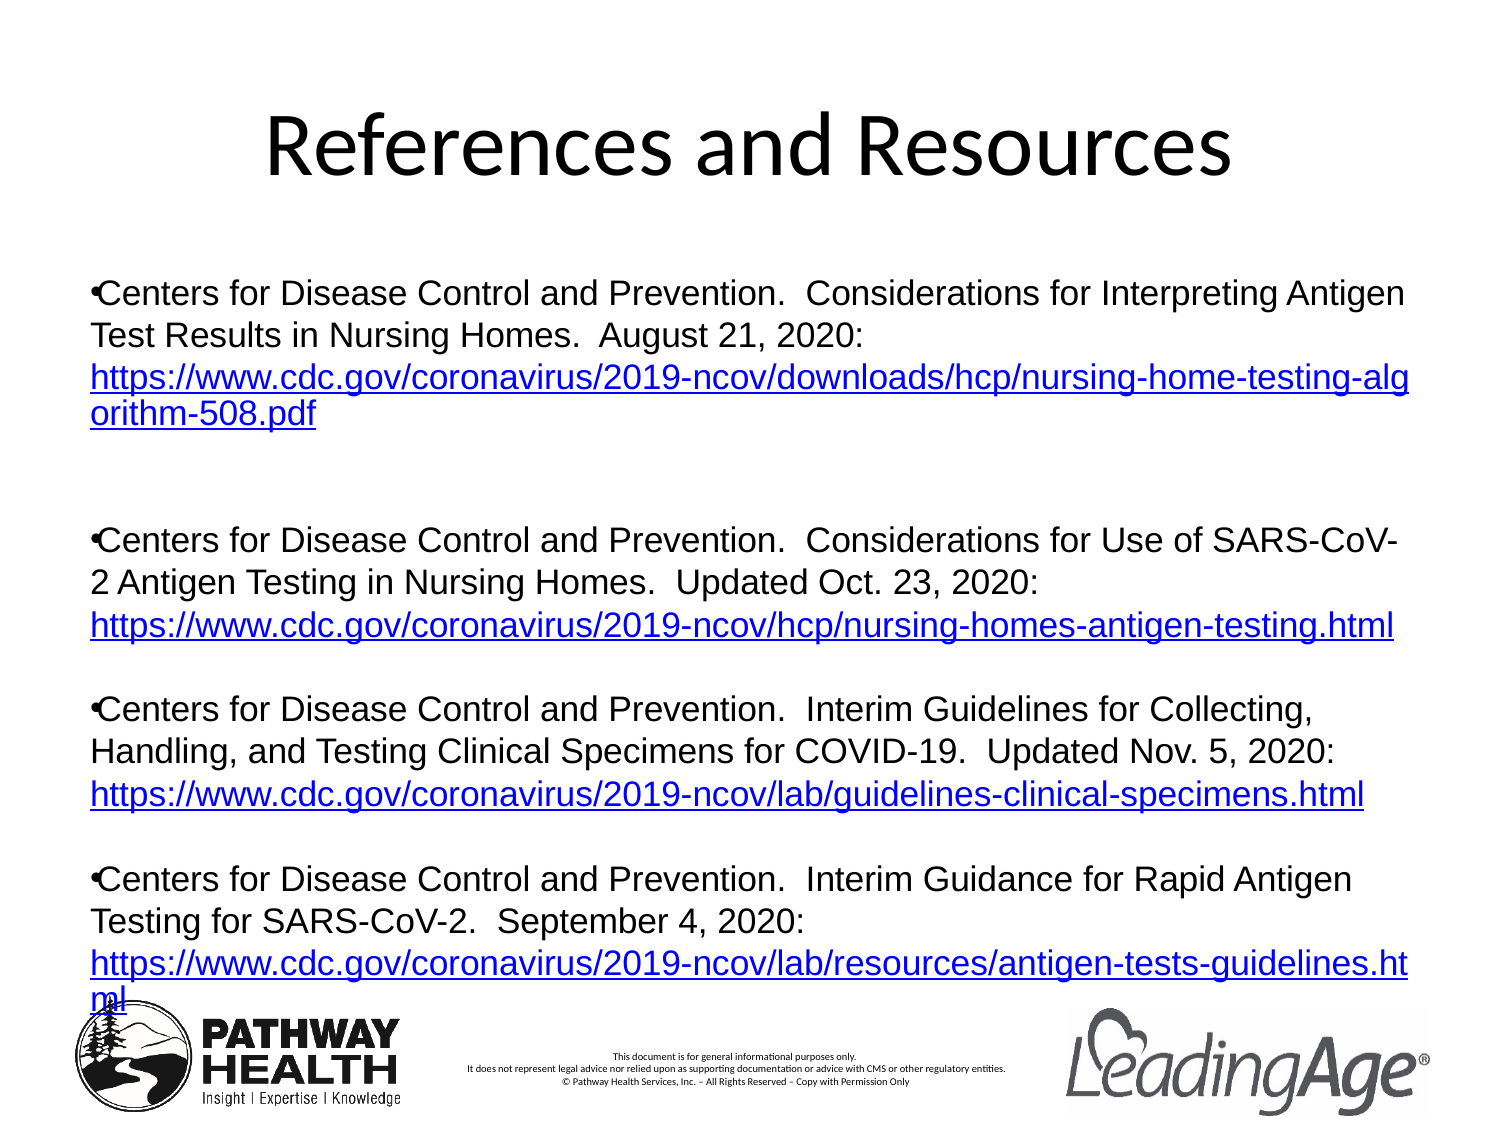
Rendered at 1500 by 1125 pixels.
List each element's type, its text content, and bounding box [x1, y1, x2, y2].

picture [75, 1005, 400, 1112]
title References and Resources [75, 45, 1425, 233]
list Centers for Disease Control and Prevention. Considerations for Interpreting Antigen Test Results in Nursing Homes. August 21, 2020: https://www.cdc.gov/coronavirus/2019-ncov/downloads/hcp/nursing-home-testing-algorithm-508.pdf Centers for Disease Control and Prevention. Considerations for Use of SARS-CoV-2 Antigen Testing in Nursing Homes. Updated Oct. 23, 2020: https://www.cdc.gov/coronavirus/2019-ncov/hcp/nursing-homes-antigen-testing.html Centers for Disease Control and Prevention. Interim Guidelines for Collecting, Handling, and Testing Clinical Specimens for COVID-19. Updated Nov. 5, 2020: https://www.cdc.gov/coronavirus/2019-ncov/lab/guidelines-clinical-specimens.html Centers for Disease Control and Prevention. Interim Guidance for Rapid Antigen Testing for SARS-CoV-2. September 4, 2020: https://www.cdc.gov/coronavirus/2019-ncov/lab/resources/antigen-tests-guidelines.html [75, 262, 1425, 1005]
picture [1066, 1008, 1430, 1116]
